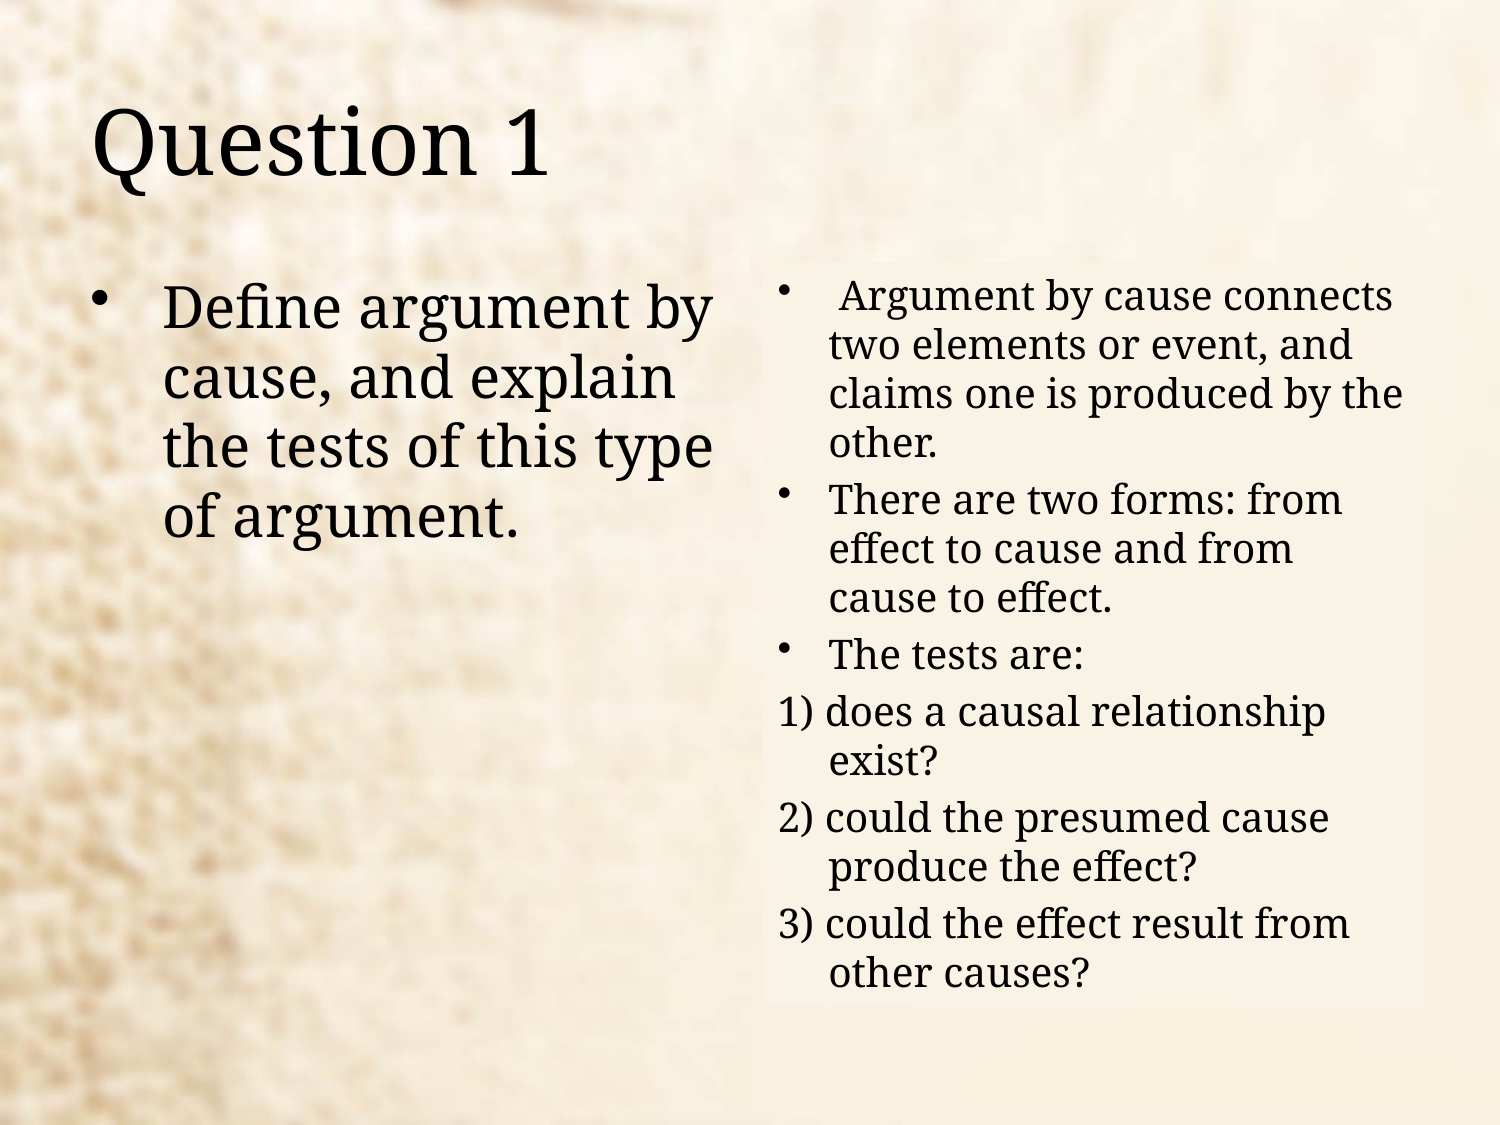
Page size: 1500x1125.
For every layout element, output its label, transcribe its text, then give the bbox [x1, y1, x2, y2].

title Question 1 [74, 44, 1426, 233]
picture [0, 0, 1500, 1125]
list Argument by cause connects two elements or event, and claims one is produced by the other. There are two forms: from effect to cause and from cause to effect. The tests are: 1) does a causal relationship exist? 2) could the presumed cause produce the effect? 3) could the effect result from other causes? [762, 262, 1426, 1006]
list Define argument by cause, and explain the tests of this type of argument. [74, 262, 738, 1006]
